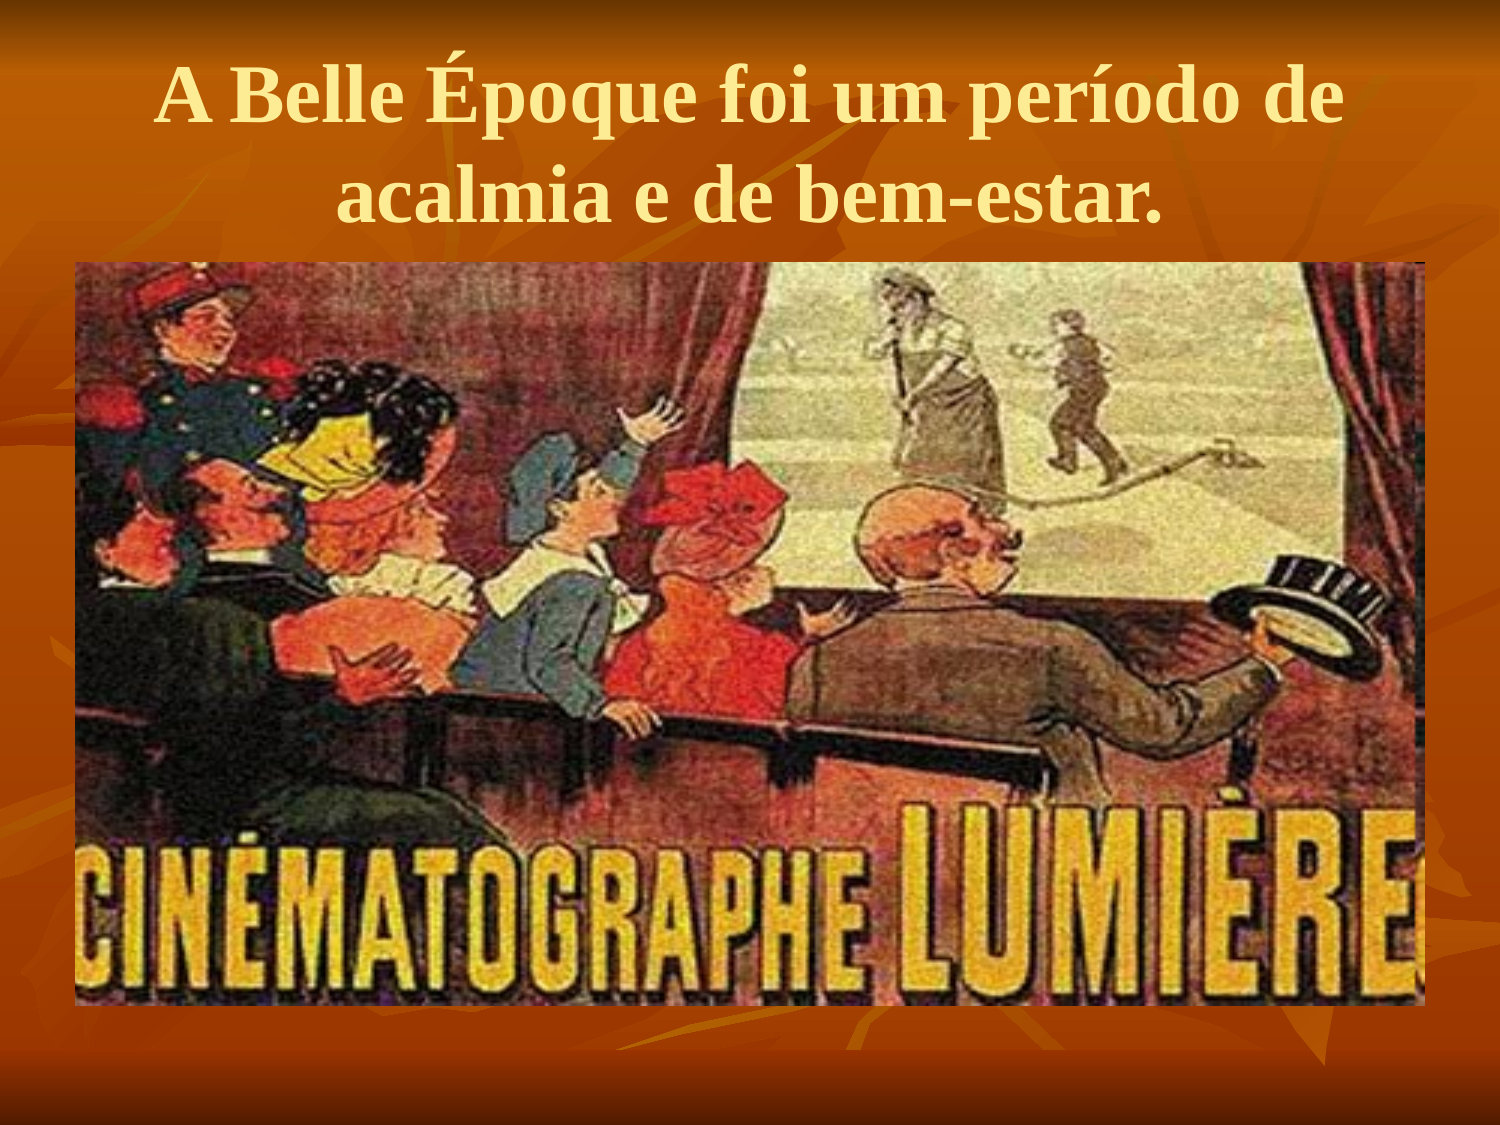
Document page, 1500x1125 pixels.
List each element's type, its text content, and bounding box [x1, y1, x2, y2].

title A Belle Époque foi um período de acalmia e de bem-estar. [74, 45, 1426, 234]
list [74, 262, 1426, 1006]
